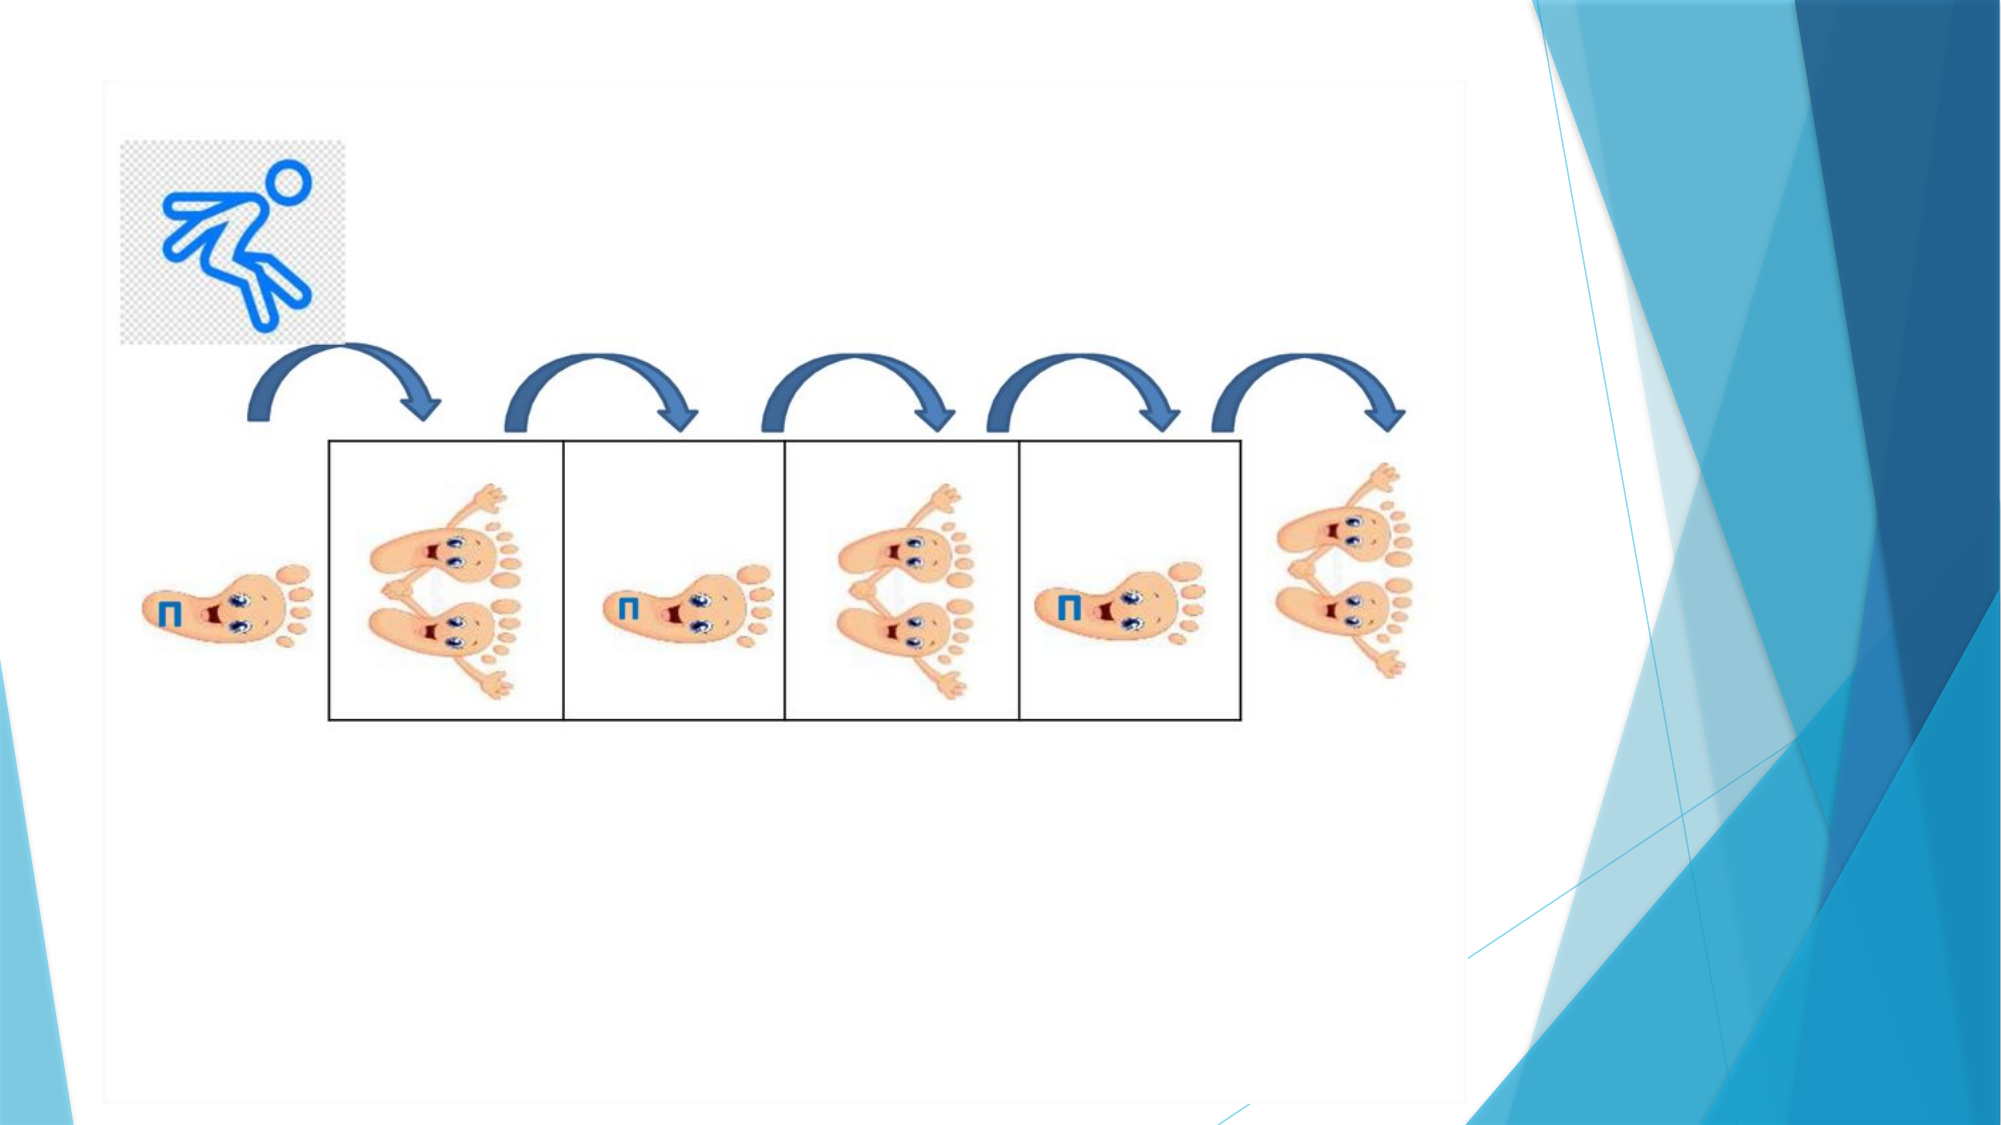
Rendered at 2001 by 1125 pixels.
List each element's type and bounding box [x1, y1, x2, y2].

picture [101, 79, 1469, 1104]
